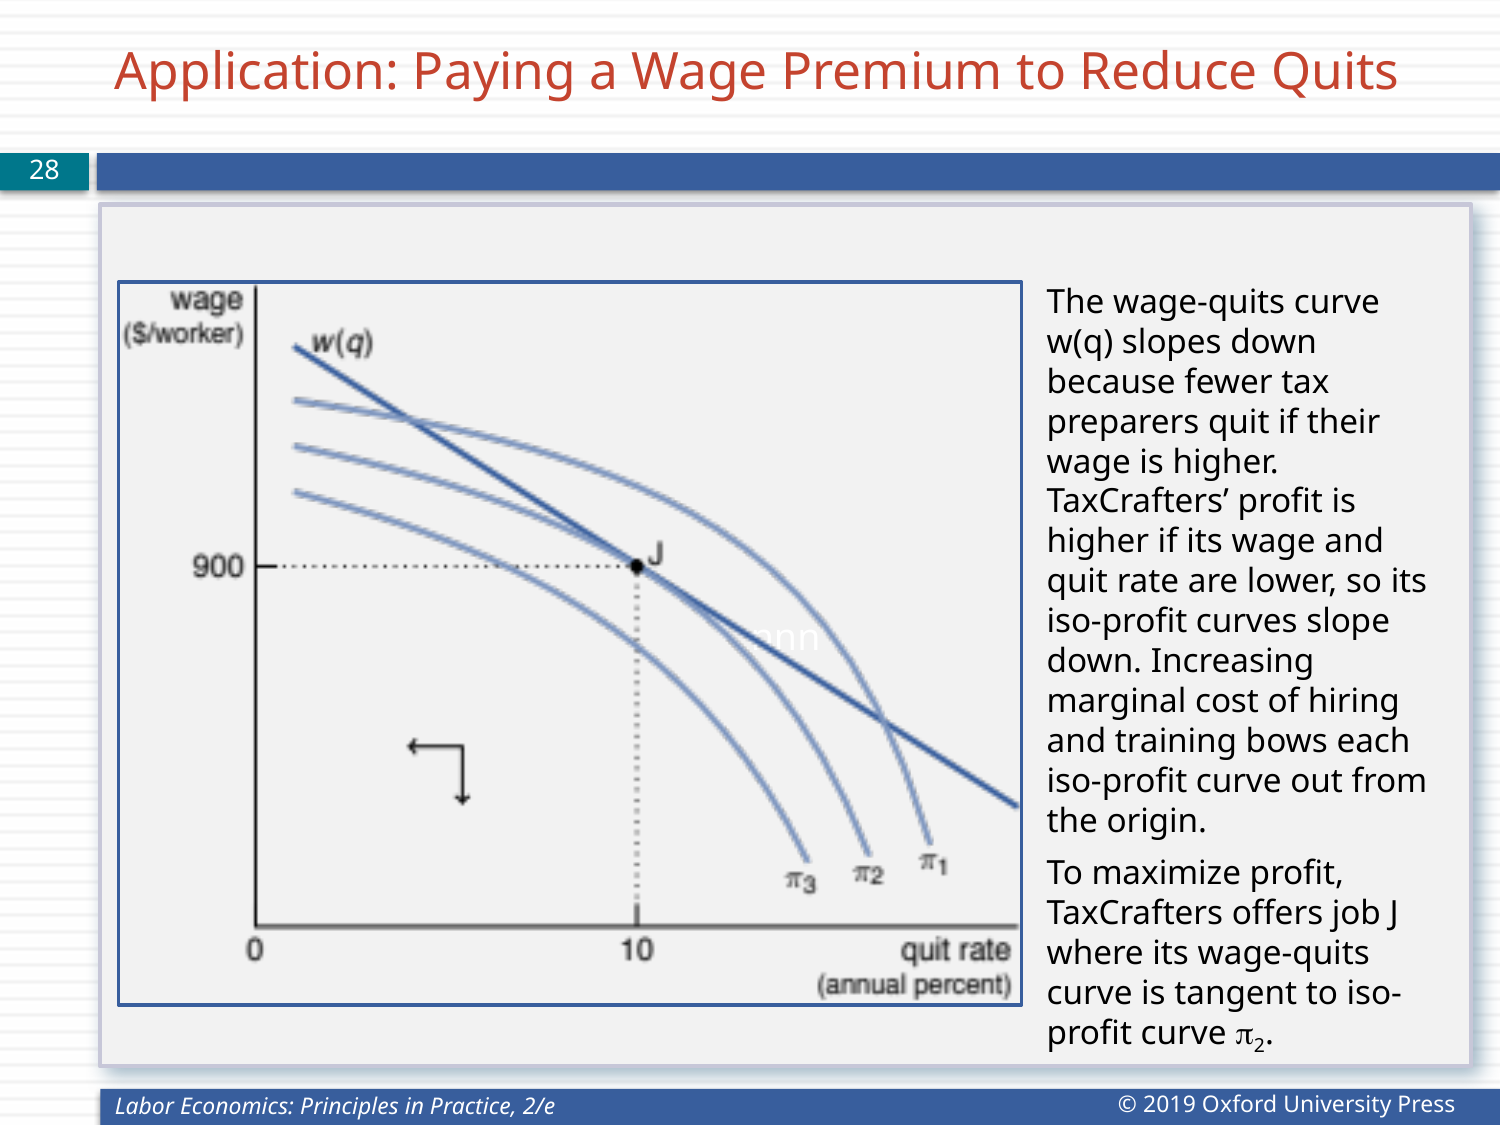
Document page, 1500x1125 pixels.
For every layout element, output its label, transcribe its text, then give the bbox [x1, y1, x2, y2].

list The wage-quits curve w(q) slopes down because fewer tax preparers quit if their wage is higher. TaxCrafters’ profit is higher if its wage and quit rate are lower, so its iso-profit curves slope down. Increasing marginal cost of hiring and training bows each iso-profit curve out from the origin. To maximize profit, TaxCrafters offers job J where its wage-quits curve is tangent to iso-profit curve π2. [1031, 272, 1459, 1053]
picture [119, 283, 1021, 1004]
footer © 2019 Oxford University Press [825, 1090, 1471, 1125]
slide_number 27 [0, 153, 89, 191]
slide_number Labor Economics: Principles in Practice, 2/e [99, 1090, 745, 1125]
title Application: Paying a Wage Premium to Reduce Quits [99, 1, 1472, 136]
